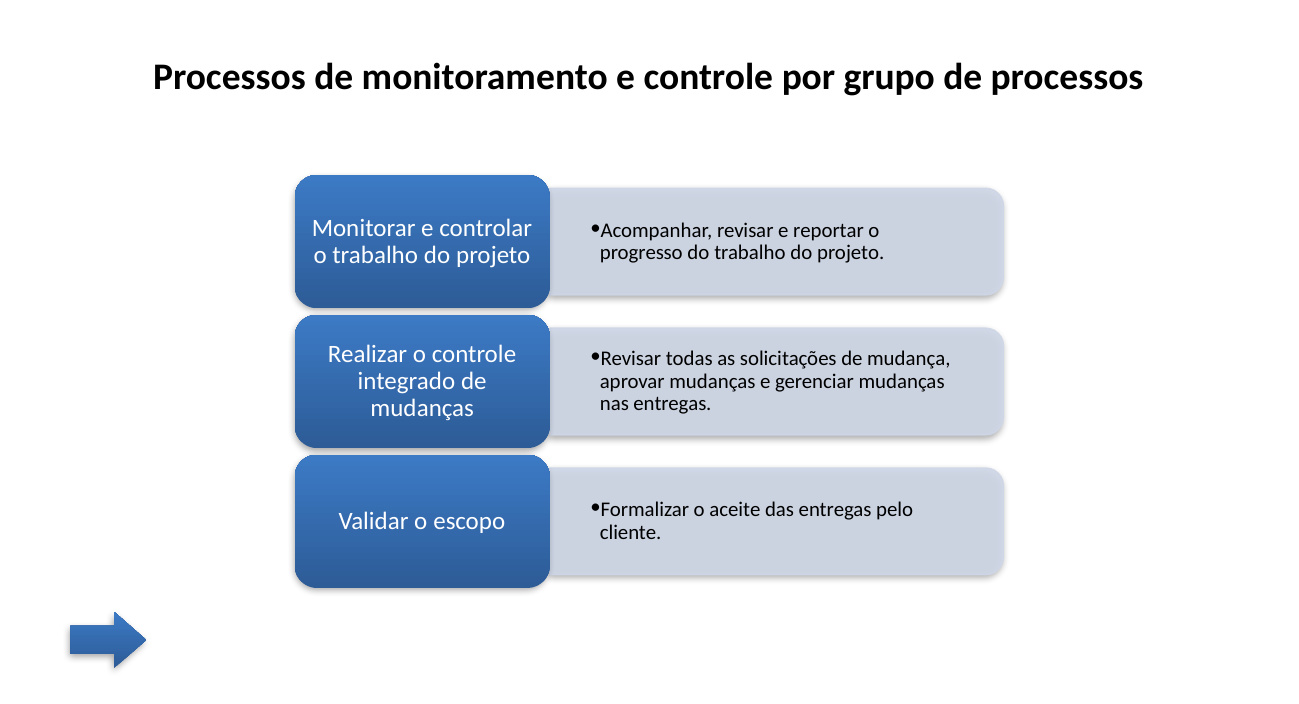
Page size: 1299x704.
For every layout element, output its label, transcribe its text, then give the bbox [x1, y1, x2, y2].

text_box [70, 611, 147, 669]
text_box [294, 174, 1004, 589]
text_box Processos de monitoramento e controle por grupo de processos [0, 44, 1299, 106]
